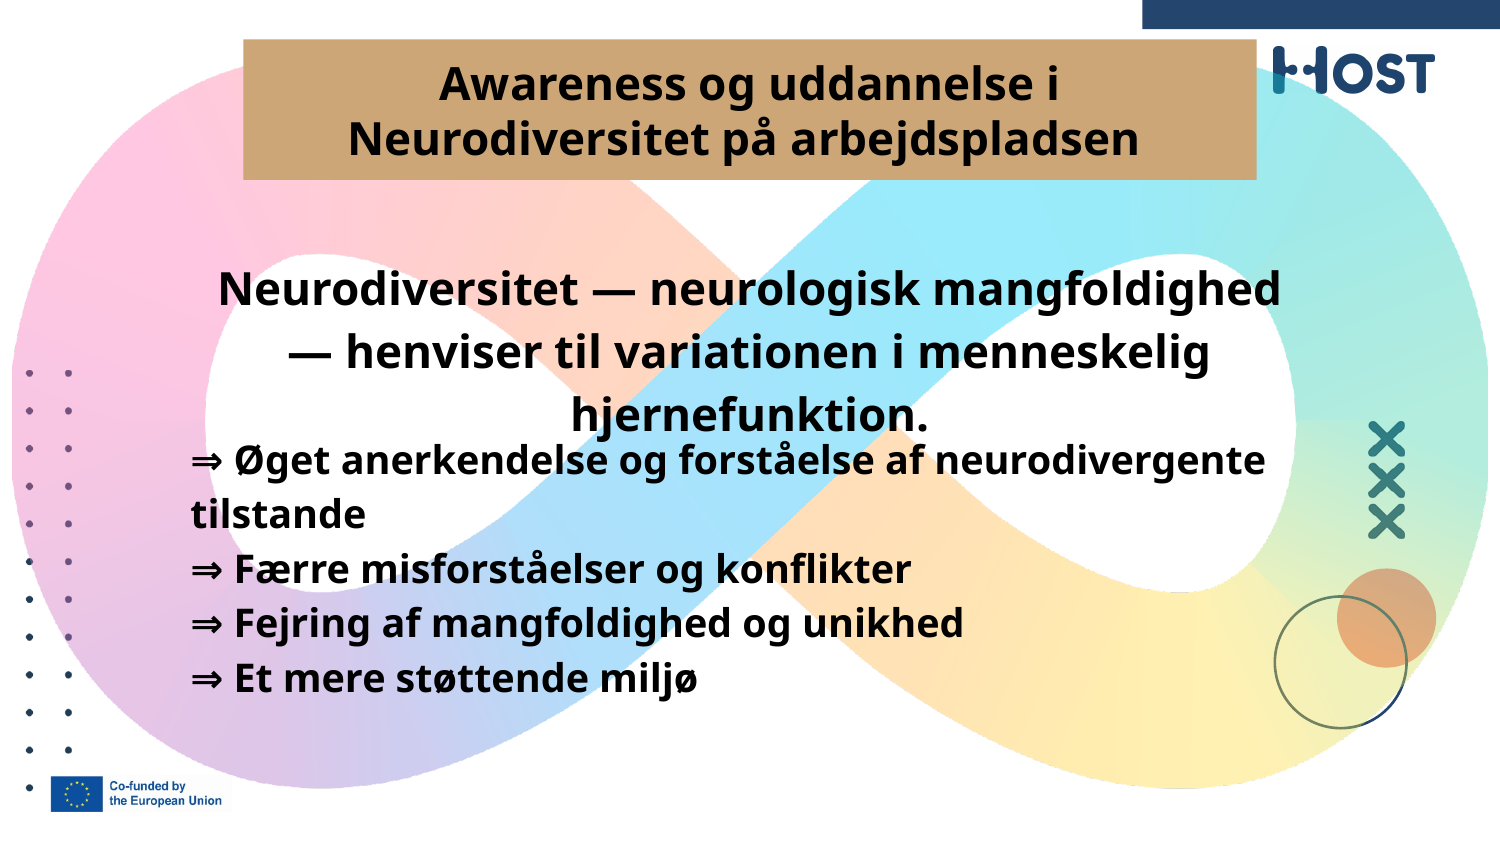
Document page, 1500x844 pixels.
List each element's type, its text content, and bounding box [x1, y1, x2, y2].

picture [0, 46, 1488, 812]
text_box Awareness og uddannelse i Neurodiversitet på arbejdspladsen [243, 39, 1257, 51]
